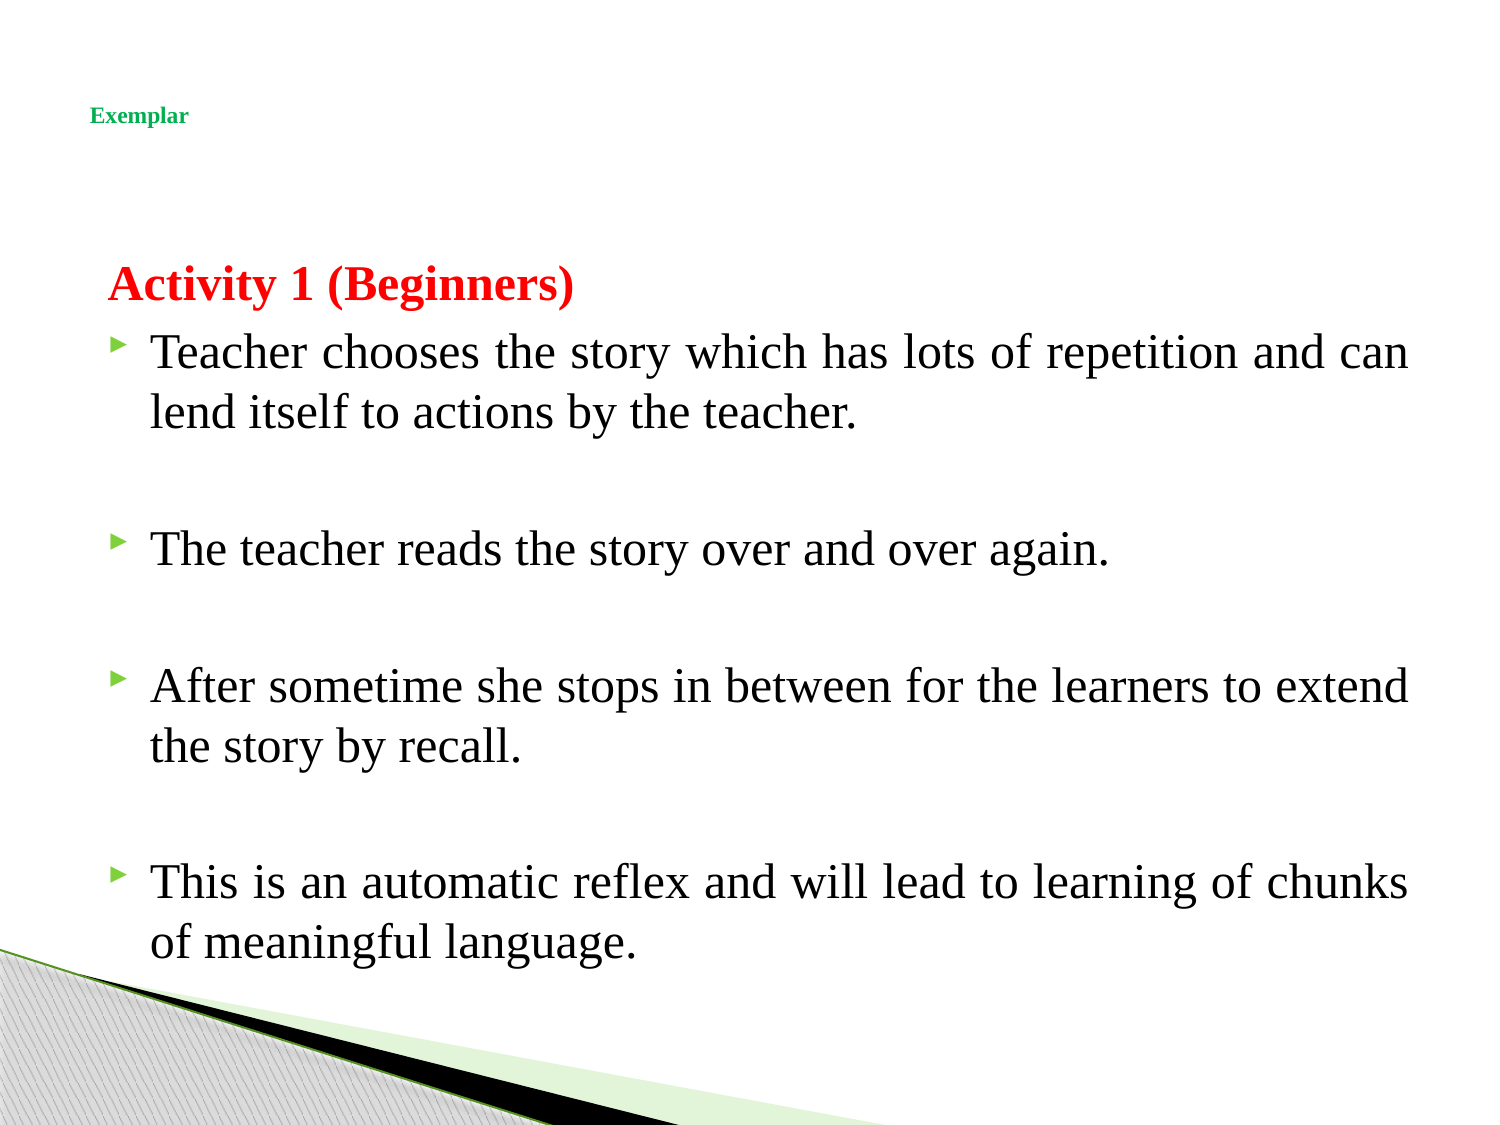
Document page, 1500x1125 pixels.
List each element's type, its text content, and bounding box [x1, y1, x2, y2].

list Activity 1 (Beginners) Teacher chooses the story which has lots of repetition and can lend itself to actions by the teacher. The teacher reads the story over and over again. After sometime she stops in between for the learners to extend the story by recall. This is an automatic reflex and will lead to learning of chunks of meaningful language. [75, 243, 1425, 1063]
title Exemplar [75, 50, 1425, 180]
